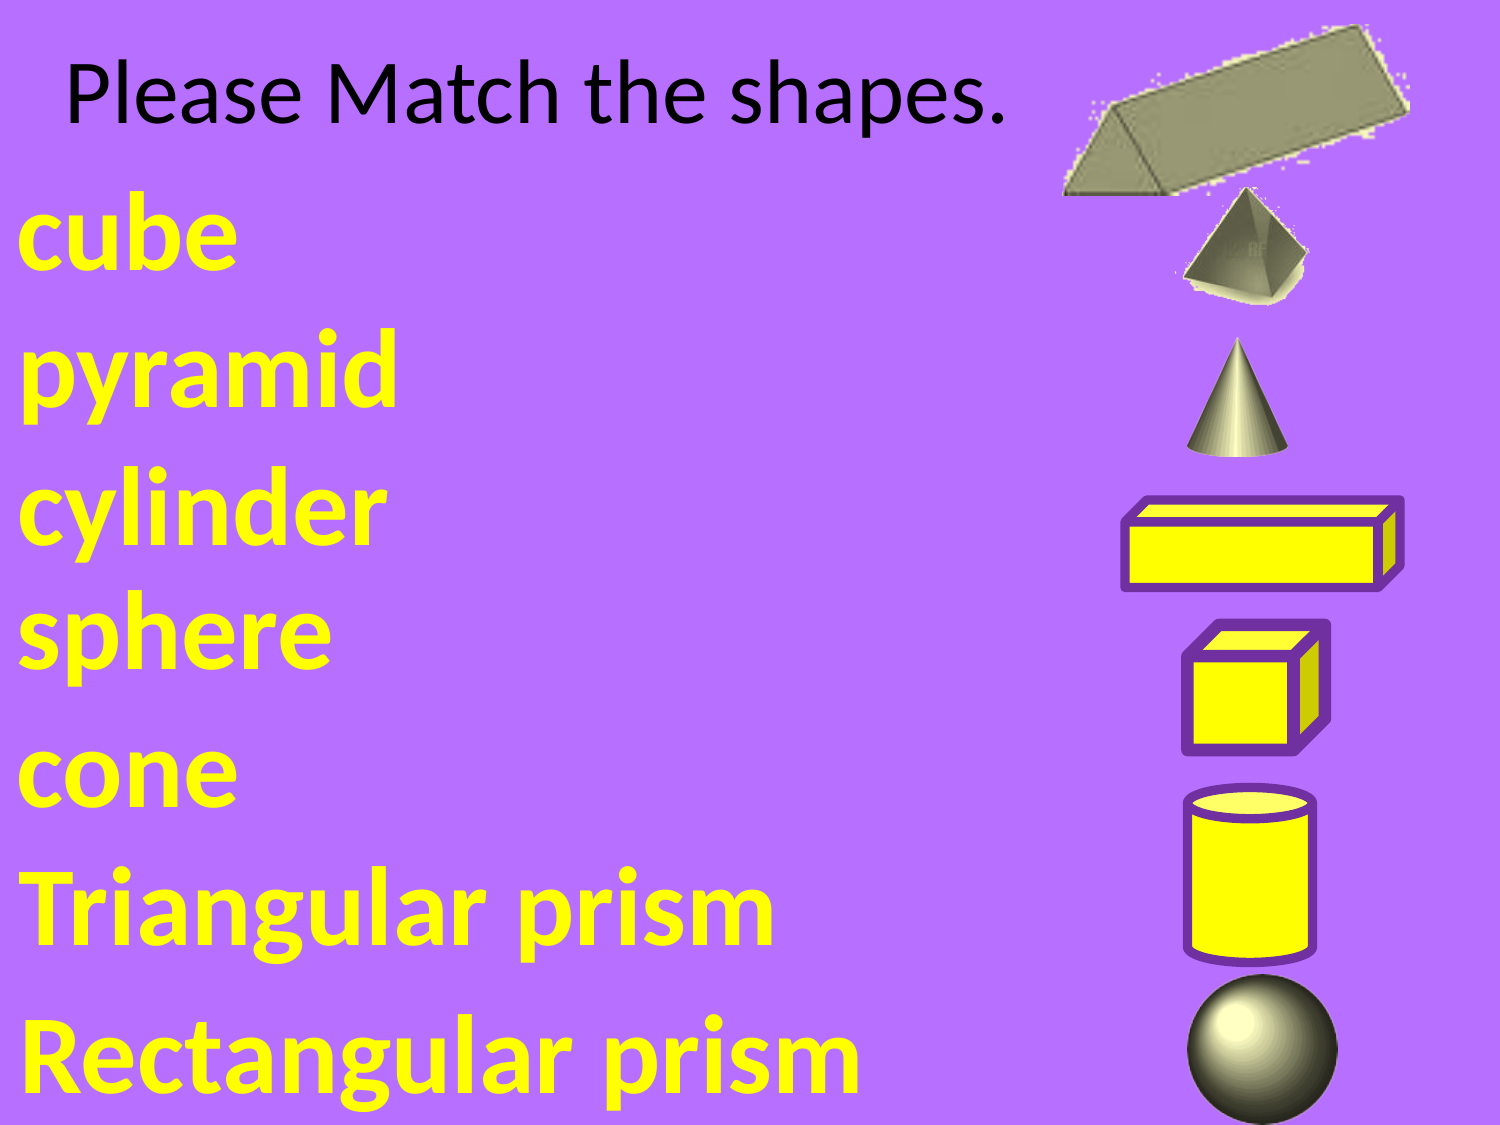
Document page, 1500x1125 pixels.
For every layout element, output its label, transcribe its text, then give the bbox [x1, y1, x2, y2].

text_box cylinder [1, 438, 406, 575]
text_box Rectangular prism [4, 973, 881, 1124]
text_box sphere [1, 549, 350, 700]
picture [1187, 337, 1288, 457]
picture [1187, 974, 1338, 1125]
text_box Triangular prism [3, 824, 795, 975]
text_box pyramid [1, 287, 418, 438]
text_box cone [1, 700, 256, 838]
text_box [1185, 622, 1327, 753]
text_box cube [1, 149, 256, 287]
text_box [1122, 497, 1403, 590]
text_box Please Match the shapes. [49, 24, 1038, 150]
text_box [1185, 785, 1315, 965]
picture [1062, 24, 1411, 313]
